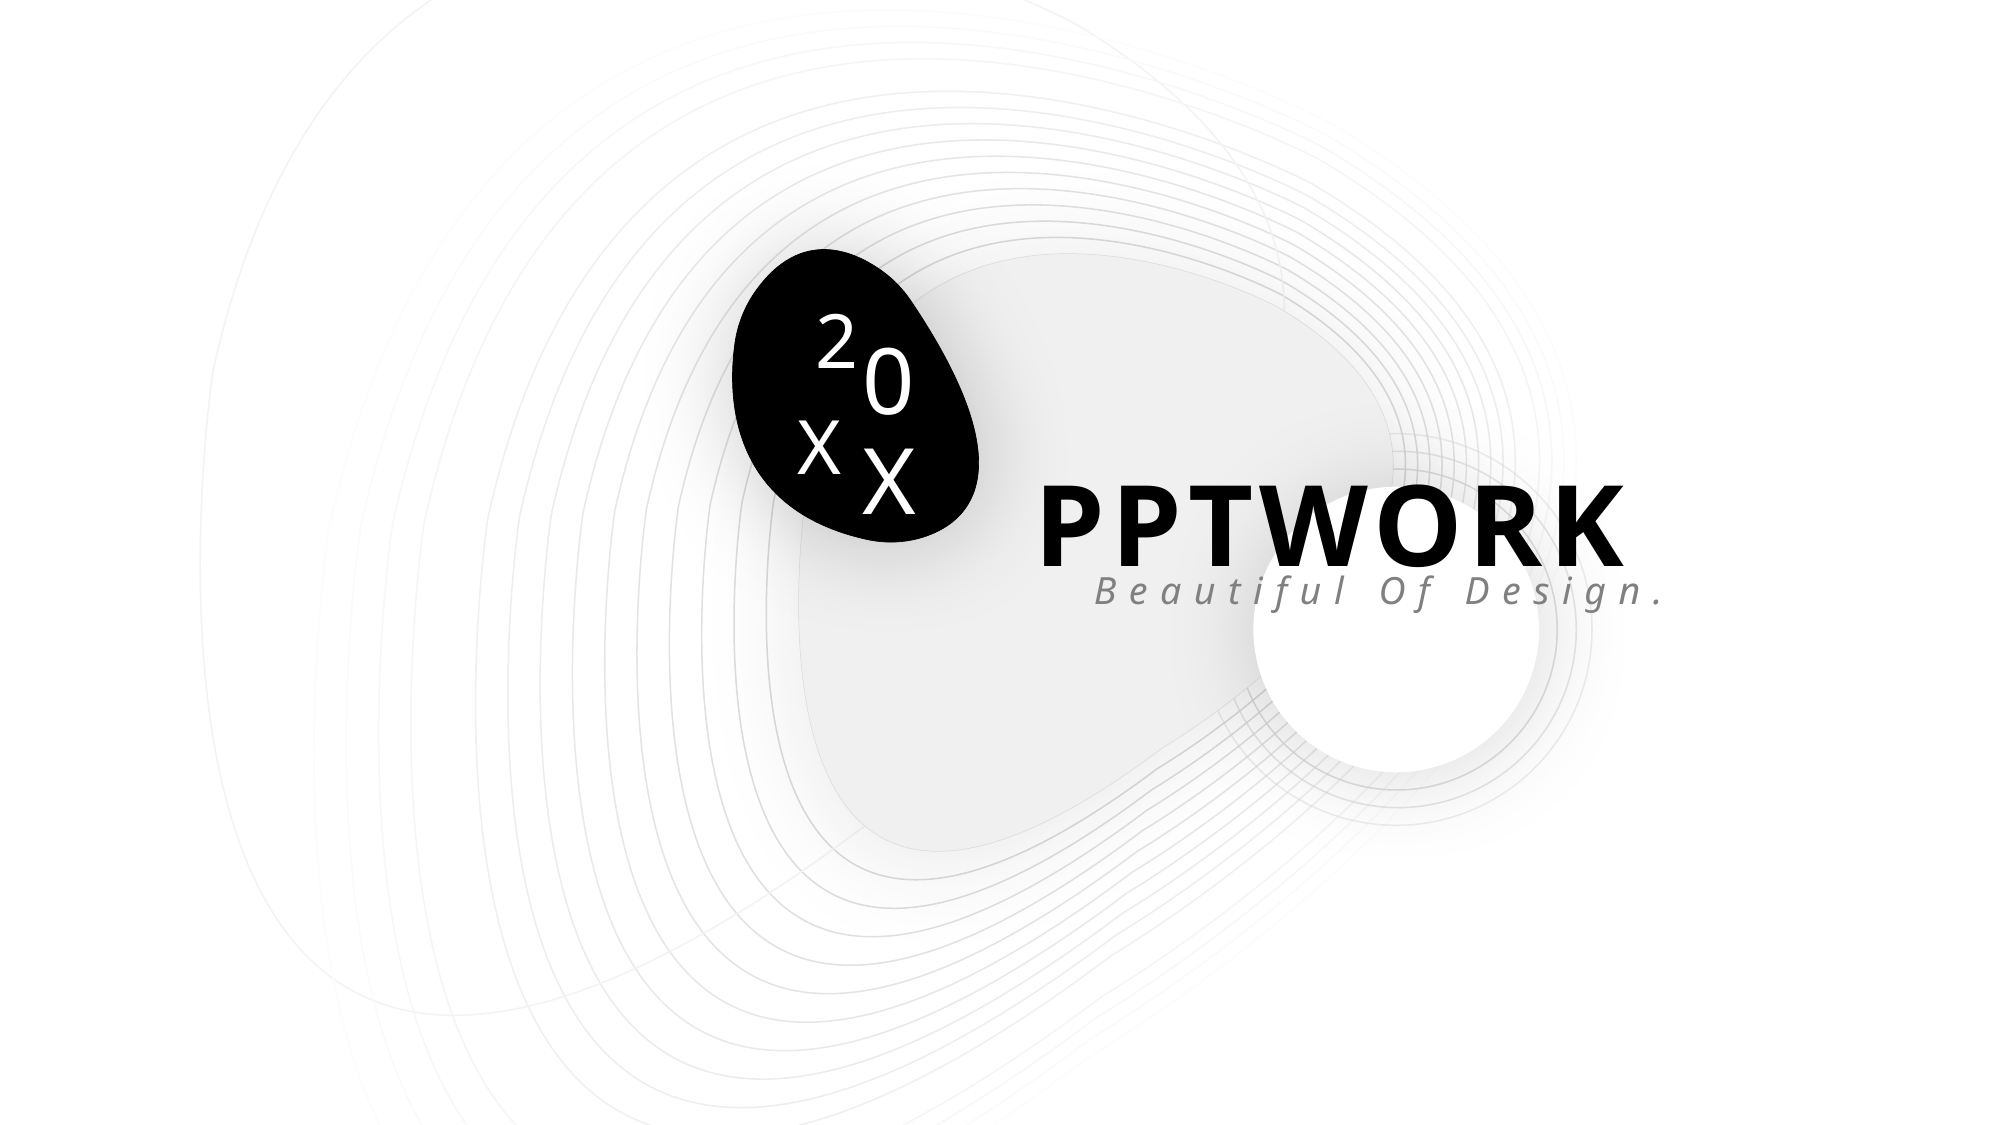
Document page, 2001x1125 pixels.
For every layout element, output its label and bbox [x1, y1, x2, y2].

text_box [1252, 620, 1541, 774]
text_box [798, 486, 1230, 852]
text_box [200, 0, 1095, 979]
text_box [732, 249, 979, 542]
text_box [1024, 446, 1690, 620]
text_box [314, 10, 1576, 1125]
text_box [1451, 440, 1468, 446]
text_box [979, 253, 1392, 446]
text_box [1254, 620, 1594, 827]
